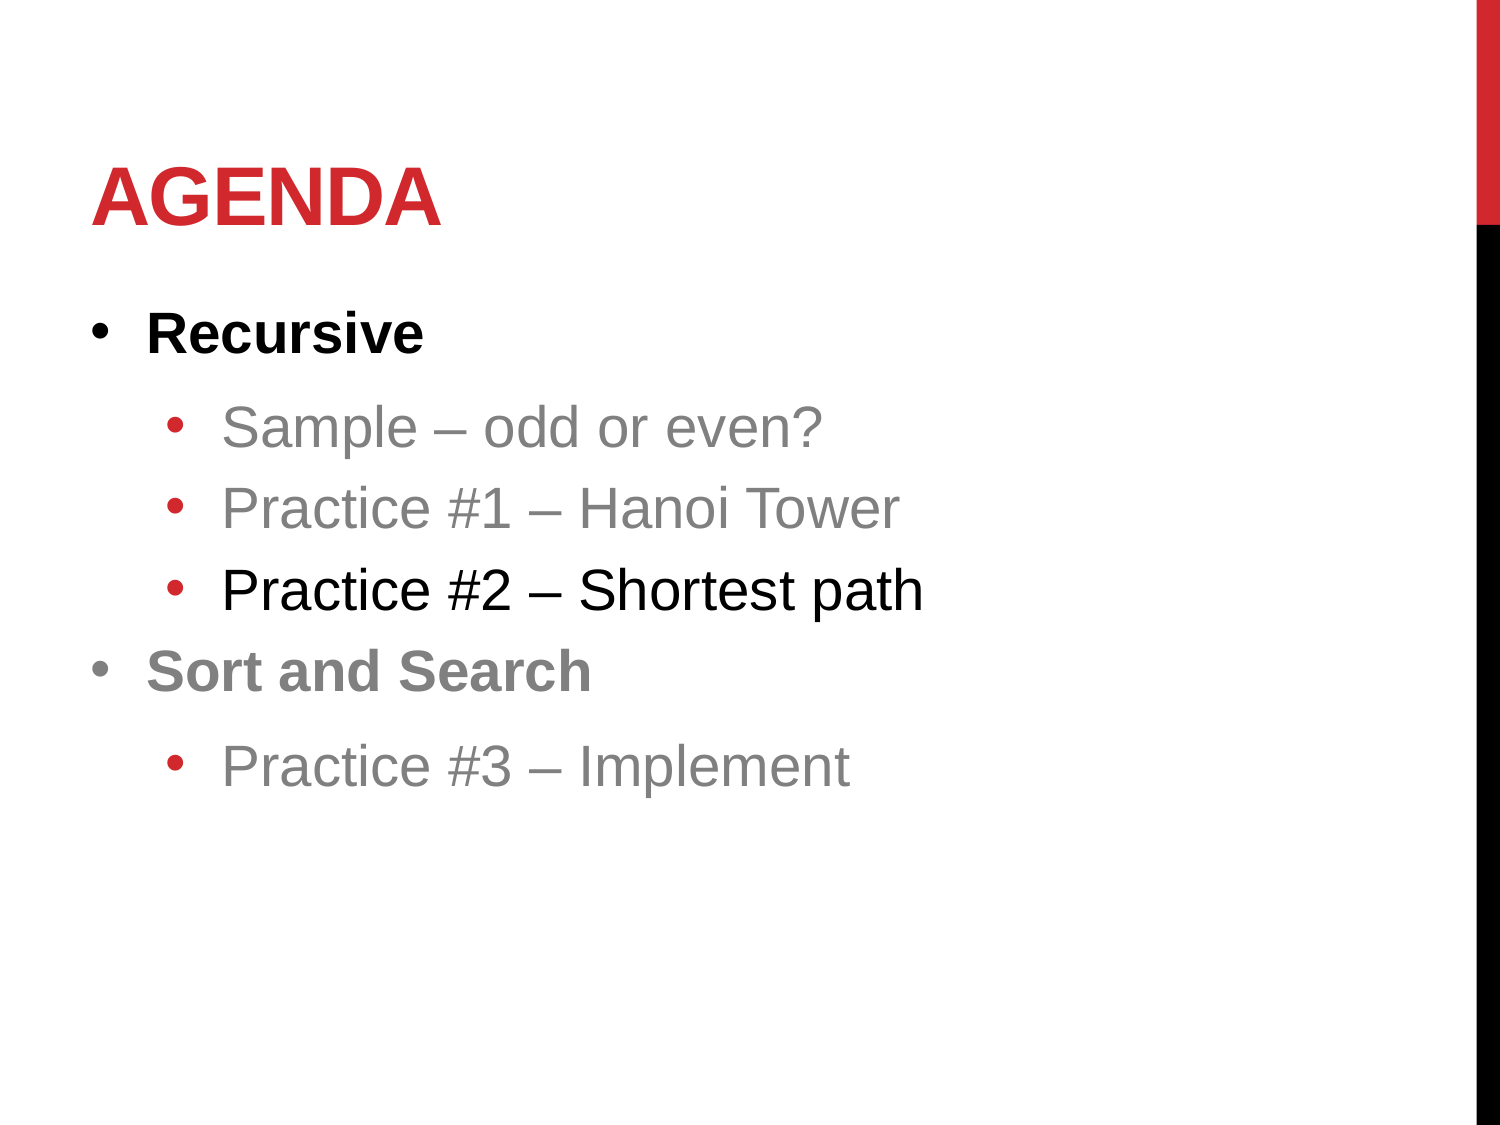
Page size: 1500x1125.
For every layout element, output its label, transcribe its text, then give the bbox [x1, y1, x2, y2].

title Agenda [75, 25, 1025, 250]
list Recursive Sample – odd or even? Practice #1 – Hanoi Tower Practice #2 – Shortest path Sort and Search Practice #3 – Implement [75, 287, 1325, 1005]
